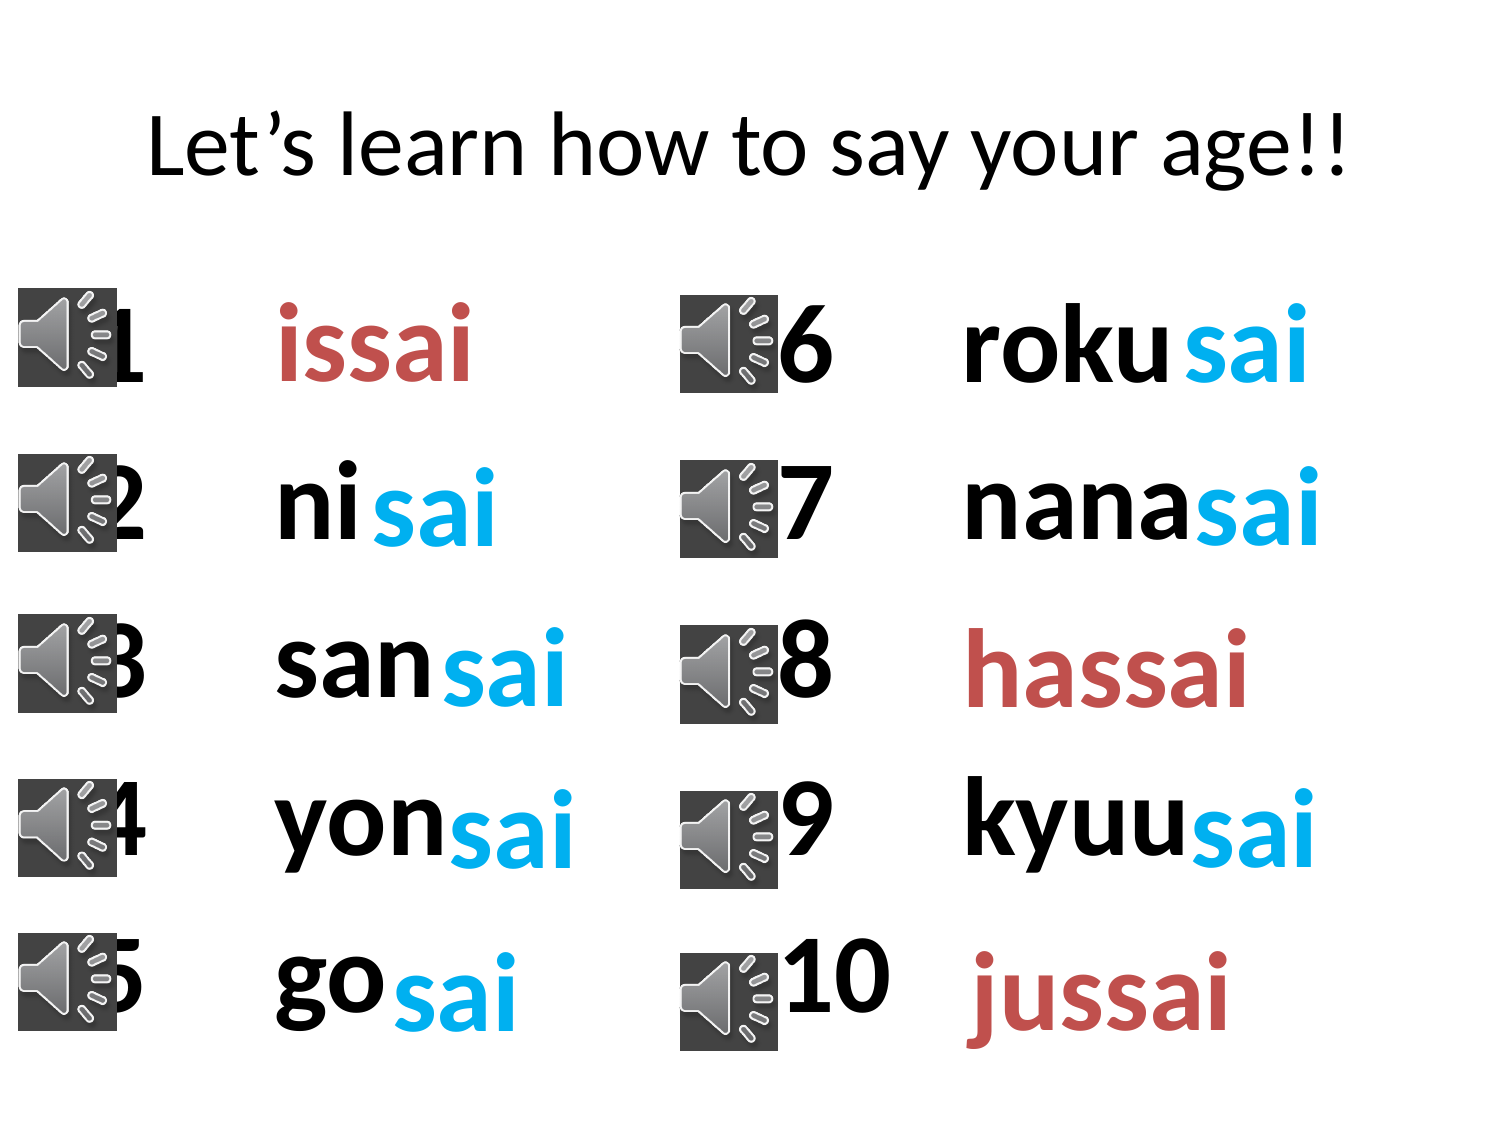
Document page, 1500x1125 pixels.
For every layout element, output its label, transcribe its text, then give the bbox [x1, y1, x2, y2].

picture [678, 624, 780, 725]
text_box sai [1168, 262, 1327, 413]
text_box sai [356, 426, 515, 577]
text_box sai [1175, 747, 1334, 897]
picture [678, 789, 780, 891]
list 6 roku 7 nana 8 hachi 9 kyuu 10 juu [762, 262, 1425, 1083]
list 1 ichi 2 ni 3 san 4 yon 5 go [75, 262, 738, 1083]
picture [678, 459, 780, 560]
picture [17, 931, 118, 1032]
text_box jussai [955, 910, 1248, 1061]
text_box issai [260, 261, 491, 412]
text_box sai [377, 911, 536, 1061]
text_box sai [426, 586, 585, 737]
picture [17, 613, 118, 714]
title Let’s learn how to say your age!! [75, 45, 1425, 233]
picture [678, 293, 780, 395]
picture [17, 287, 118, 388]
text_box hassai [947, 587, 1267, 738]
picture [17, 452, 118, 554]
picture [17, 777, 118, 879]
picture [678, 951, 780, 1052]
text_box sai [1180, 425, 1339, 576]
text_box sai [434, 748, 593, 899]
